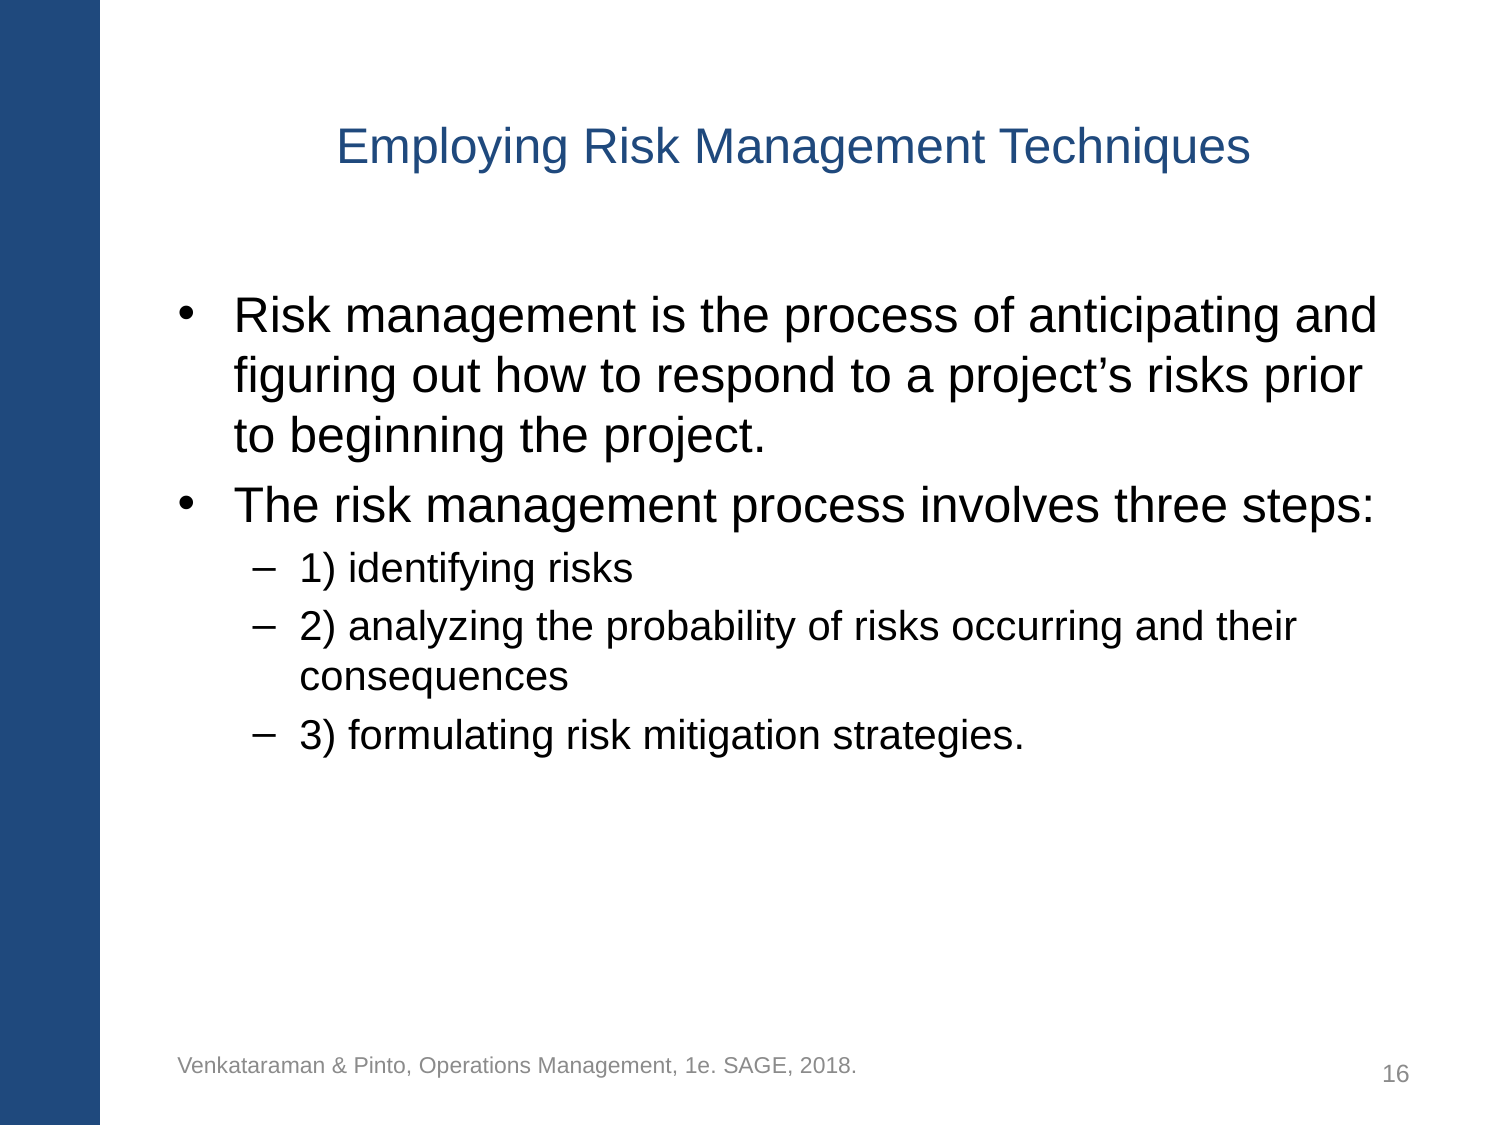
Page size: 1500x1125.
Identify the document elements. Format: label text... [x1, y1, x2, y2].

list Risk management is the process of anticipating and figuring out how to respond to a project’s risks prior to beginning the project. The risk management process involves three steps: 1) identifying risks 2) analyzing the probability of risks occurring and their consequences 3) formulating risk mitigation strategies. [162, 275, 1425, 1005]
footer Venkataraman & Pinto, Operations Management, 1e. SAGE, 2018. [162, 1042, 1313, 1103]
slide_number 16 [1350, 1042, 1425, 1103]
title Employing Risk Management Techniques [162, 50, 1425, 238]
